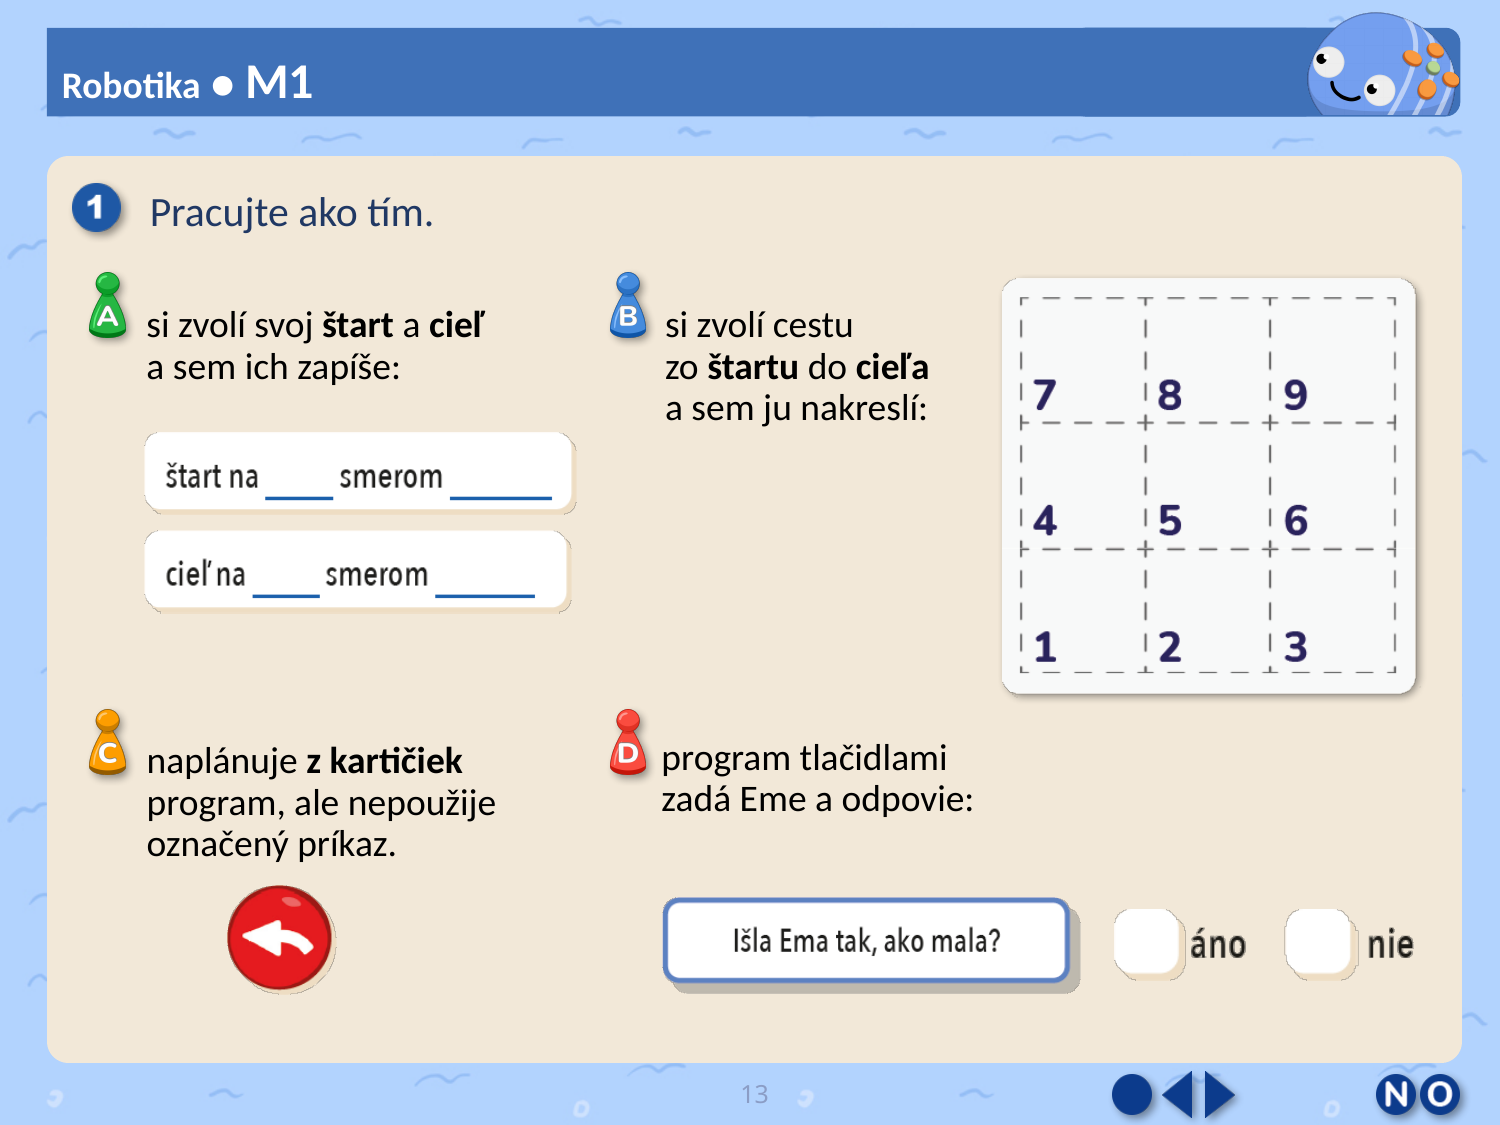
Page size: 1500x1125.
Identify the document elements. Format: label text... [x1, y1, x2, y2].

text_box program tlačidlami zadá Eme a odpovie: [646, 728, 1017, 827]
text_box si zvolí svoj štart a cieľ a sem ich zapíše: [131, 295, 542, 402]
list Pracujte ako tím. [47, 156, 1462, 1063]
text_box si zvolí cestu zo štartu do cieľa a sem ju nakreslí: [650, 295, 1000, 436]
slide_number 13 [718, 1065, 792, 1125]
picture [0, 0, 1500, 1125]
title Robotika ● M1 [46, 27, 1307, 117]
text_box naplánuje z kartičiek program, ale nepoužije označený príkaz. [131, 728, 565, 880]
